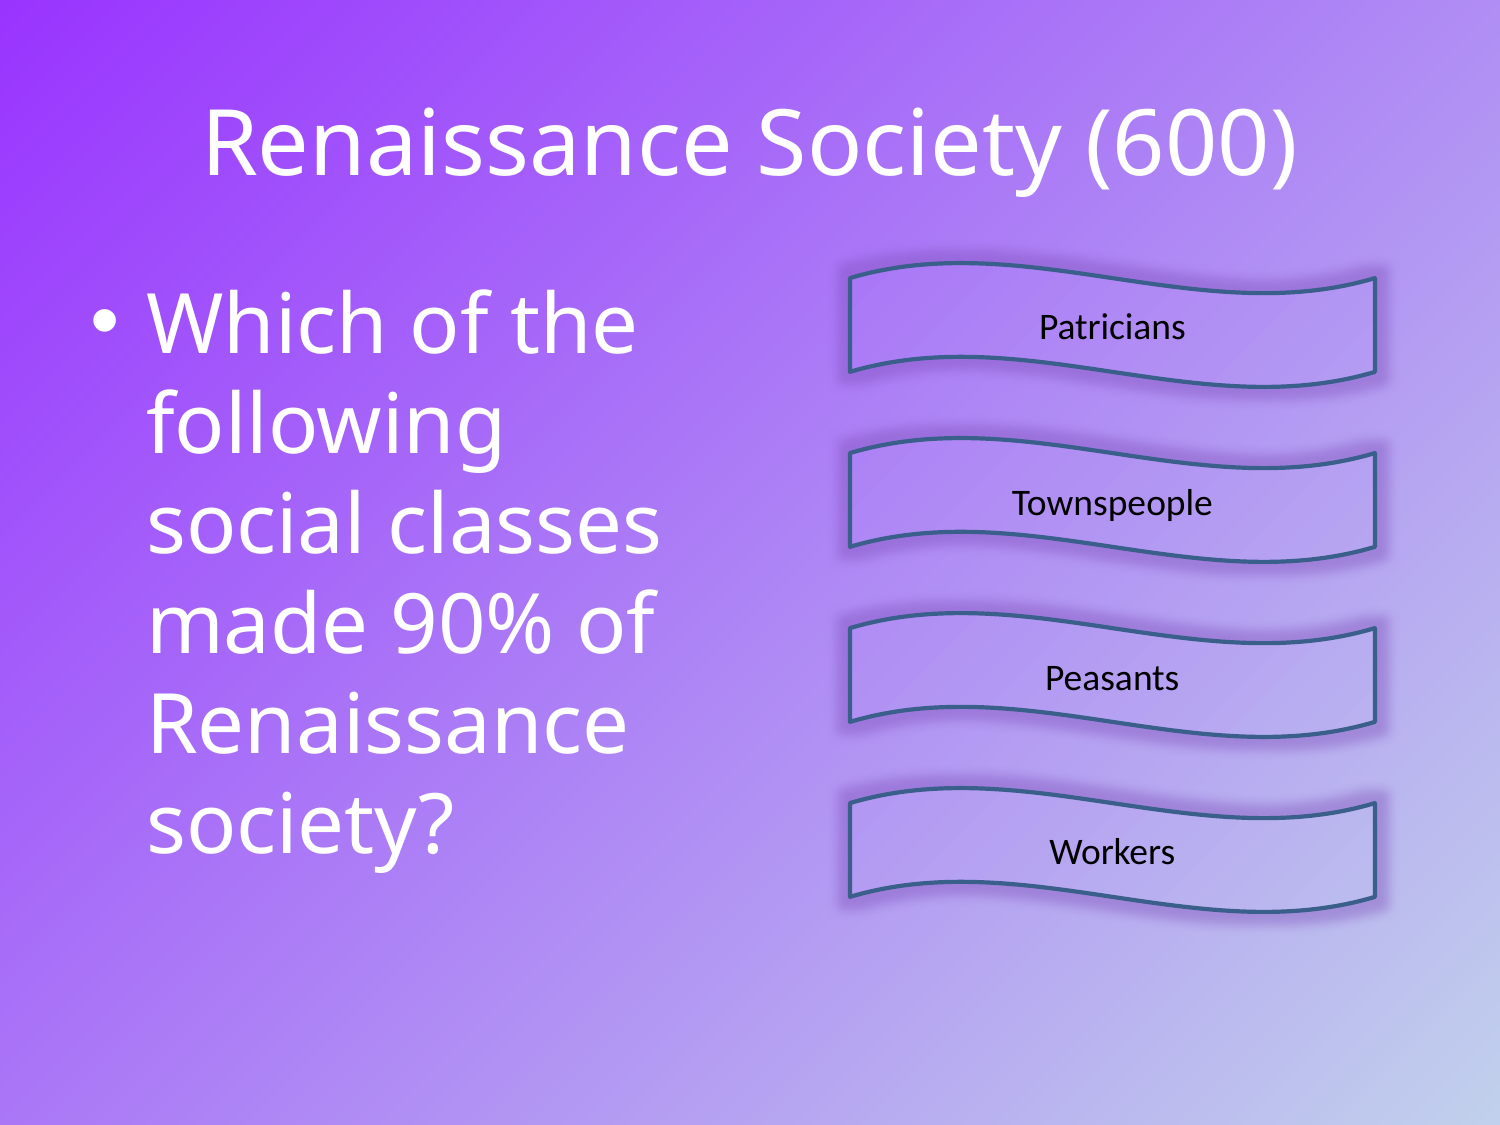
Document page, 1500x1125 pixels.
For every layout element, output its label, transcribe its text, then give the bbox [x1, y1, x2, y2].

text_box Patricians [847, 260, 1378, 390]
text_box Workers [847, 785, 1378, 915]
text_box Peasants [847, 611, 1378, 740]
title Renaissance Society (600) [75, 45, 1425, 233]
text_box Townspeople [847, 435, 1378, 564]
list Which of the following social classes made 90% of Renaissance society? [75, 262, 738, 1005]
